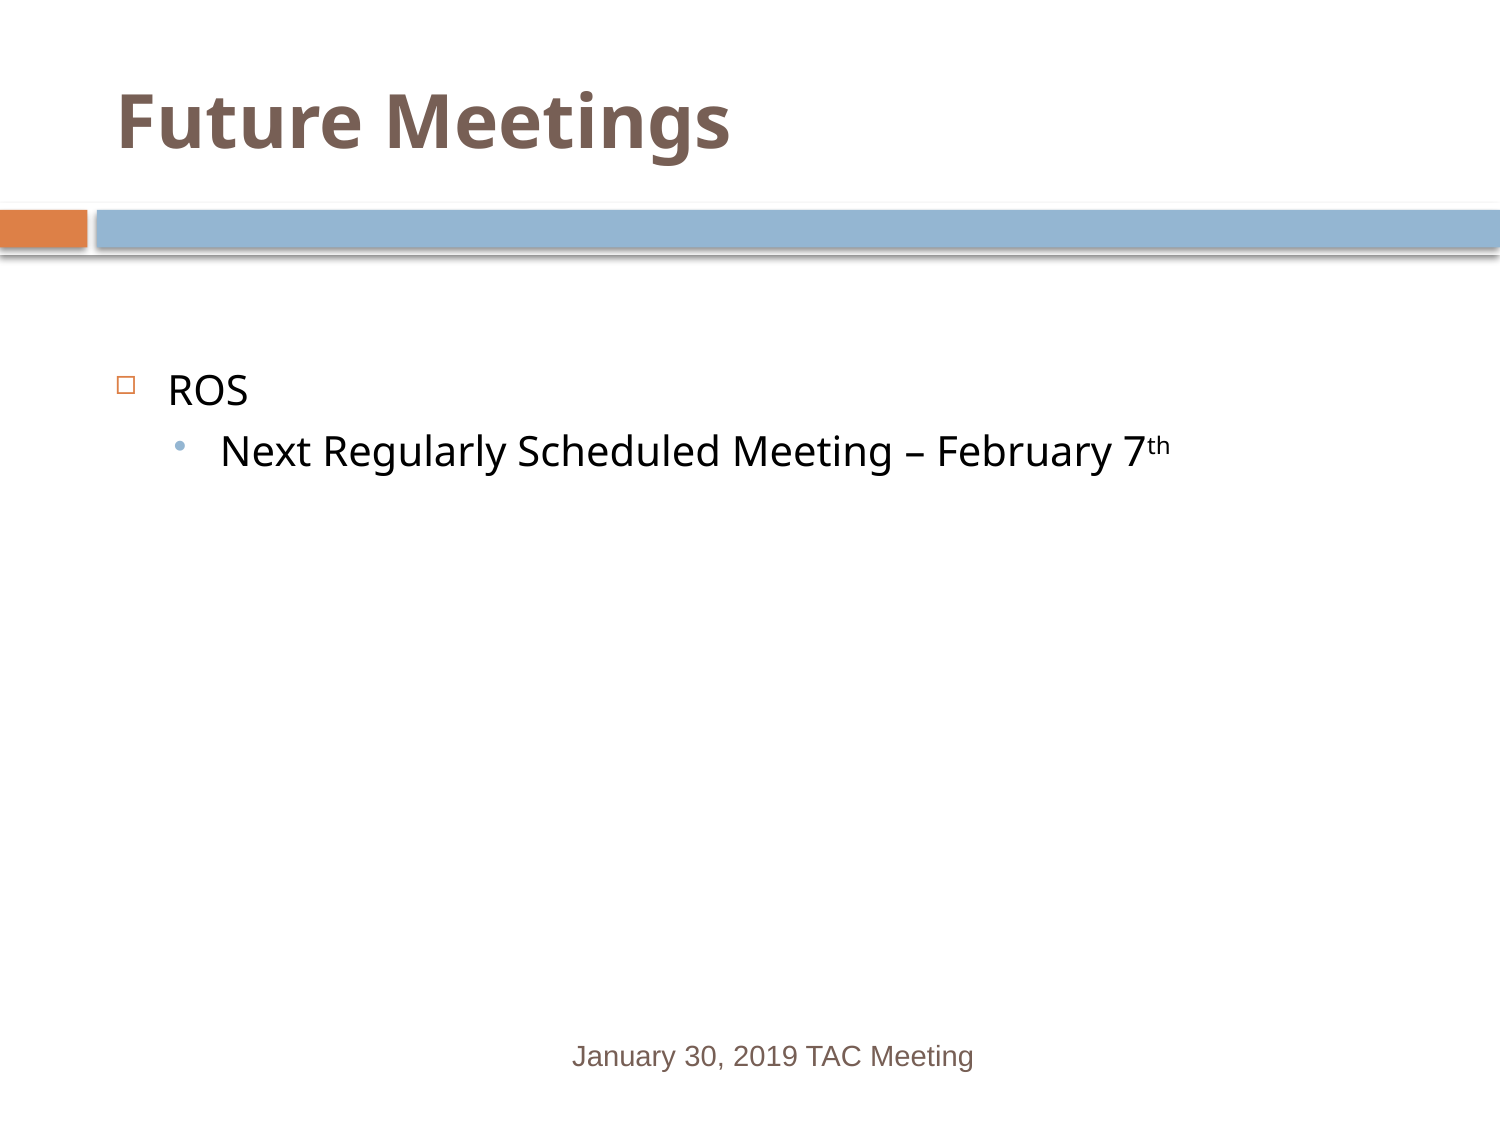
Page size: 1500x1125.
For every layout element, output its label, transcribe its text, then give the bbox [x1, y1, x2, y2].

footer January 30, 2019 TAC Meeting [99, 1025, 990, 1085]
list ROS Next Regularly Scheduled Meeting – February 7th [99, 355, 1438, 1001]
title Future Meetings [100, 37, 1439, 201]
